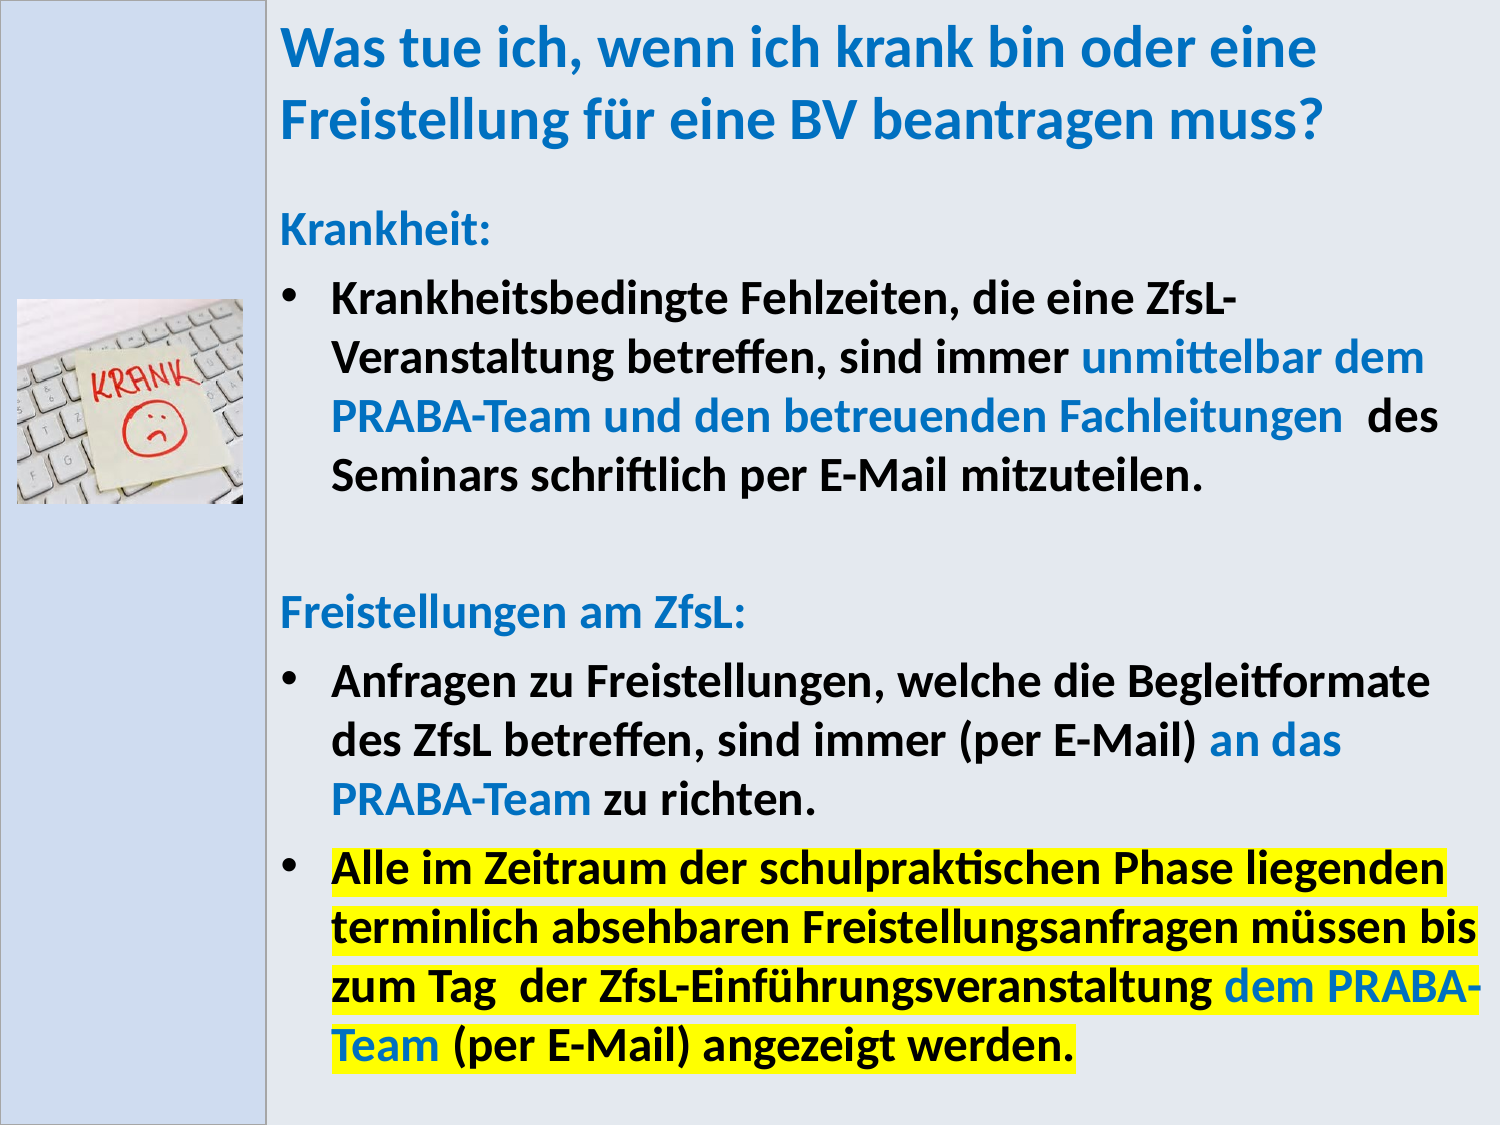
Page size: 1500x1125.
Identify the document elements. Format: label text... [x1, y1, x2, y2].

list Was tue ich, wenn ich krank bin oder eine Freistellung für eine BV beantragen muss? Krankheit: Krankheitsbedingte Fehlzeiten, die eine ZfsL-Veranstaltung betreffen, sind immer unmittelbar dem PRABA-Team und den betreuenden Fachleitungen des Seminars schriftlich per E-Mail mitzuteilen. Freistellungen am ZfsL: Anfragen zu Freistellungen, welche die Begleitformate des ZfsL betreffen, sind immer (per E-Mail) an das PRABA-Team zu richten. Alle im Zeitraum der schulpraktischen Phase liegenden terminlich absehbaren Freistellungsanfragen müssen bis zum Tag der ZfsL-Einführungsveranstaltung dem PRABA-Team (per E-Mail) angezeigt werden. [268, 0, 1500, 1125]
text_box [0, 0, 268, 1125]
picture [17, 299, 243, 504]
